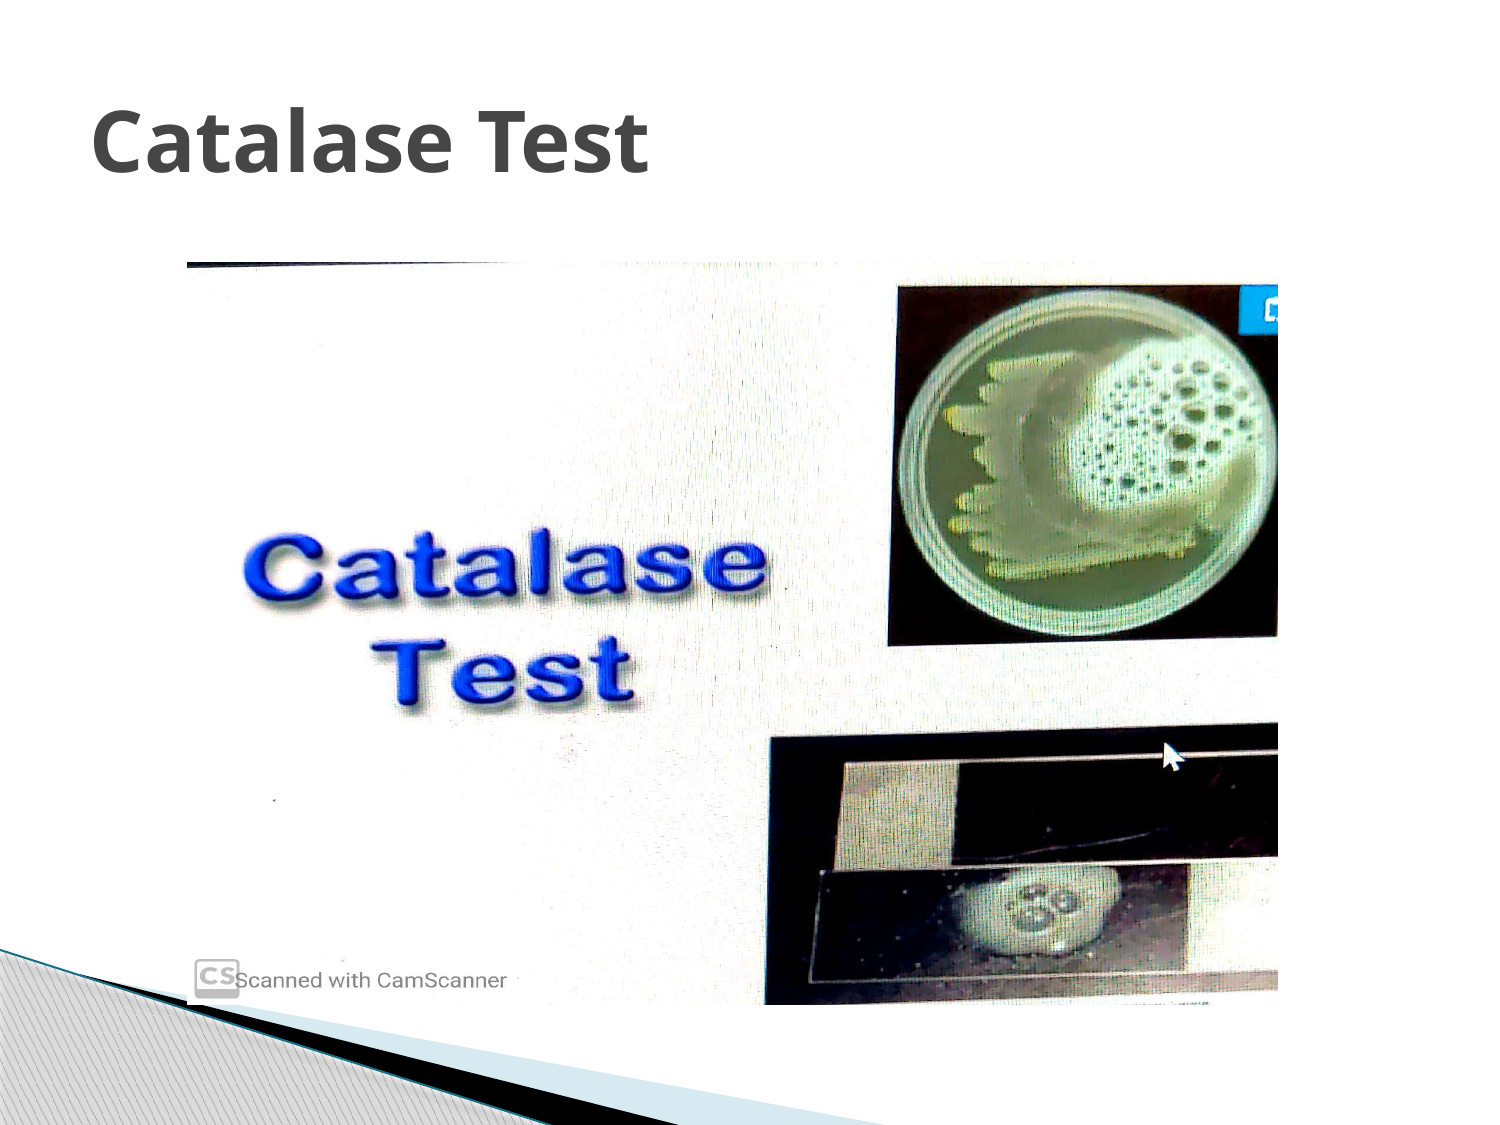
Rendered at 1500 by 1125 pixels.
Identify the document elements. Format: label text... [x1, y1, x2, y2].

title Catalase Test [75, 45, 1425, 233]
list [187, 262, 1278, 1006]
